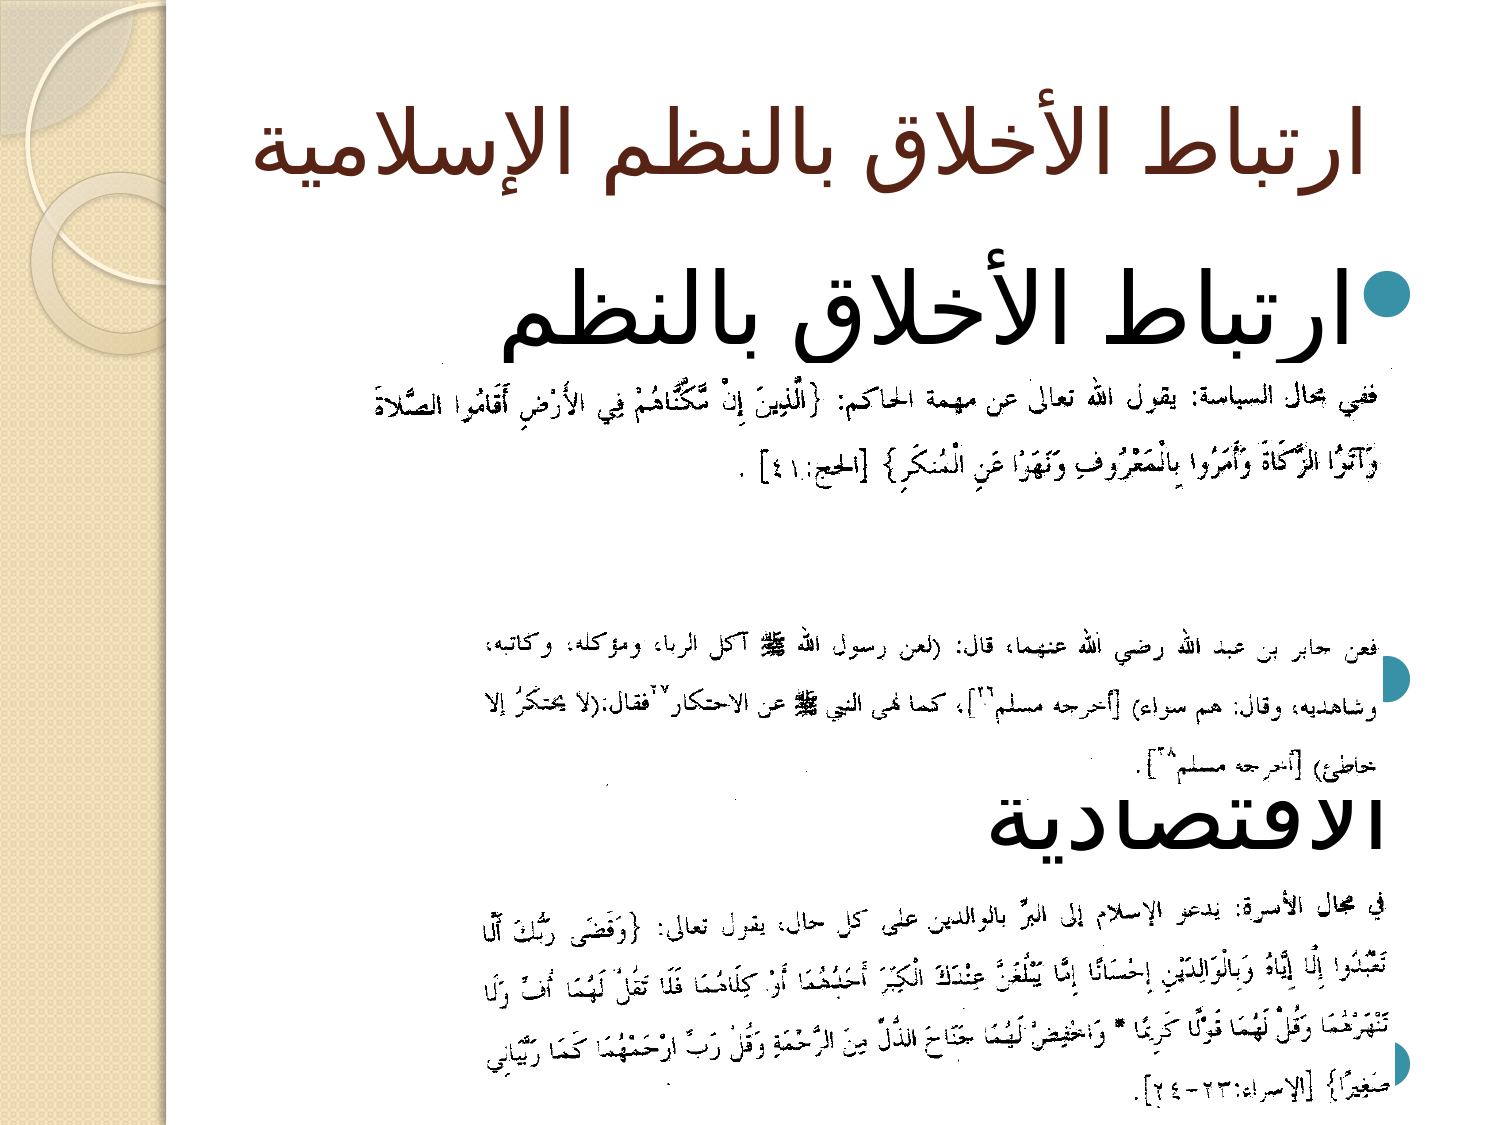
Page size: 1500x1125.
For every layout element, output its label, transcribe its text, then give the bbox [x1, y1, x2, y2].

picture [480, 620, 1383, 801]
picture [339, 362, 1396, 502]
picture [480, 880, 1395, 1125]
list ارتباط الأخلاق بالنظم السياسية ارتباط الأخلاق بالنظم الاقتصادية ارتباط الأخلاق بالنظم الأسرية [235, 237, 1466, 1025]
title ارتباط الأخلاق بالنظم الإسلامية [235, 45, 1466, 233]
